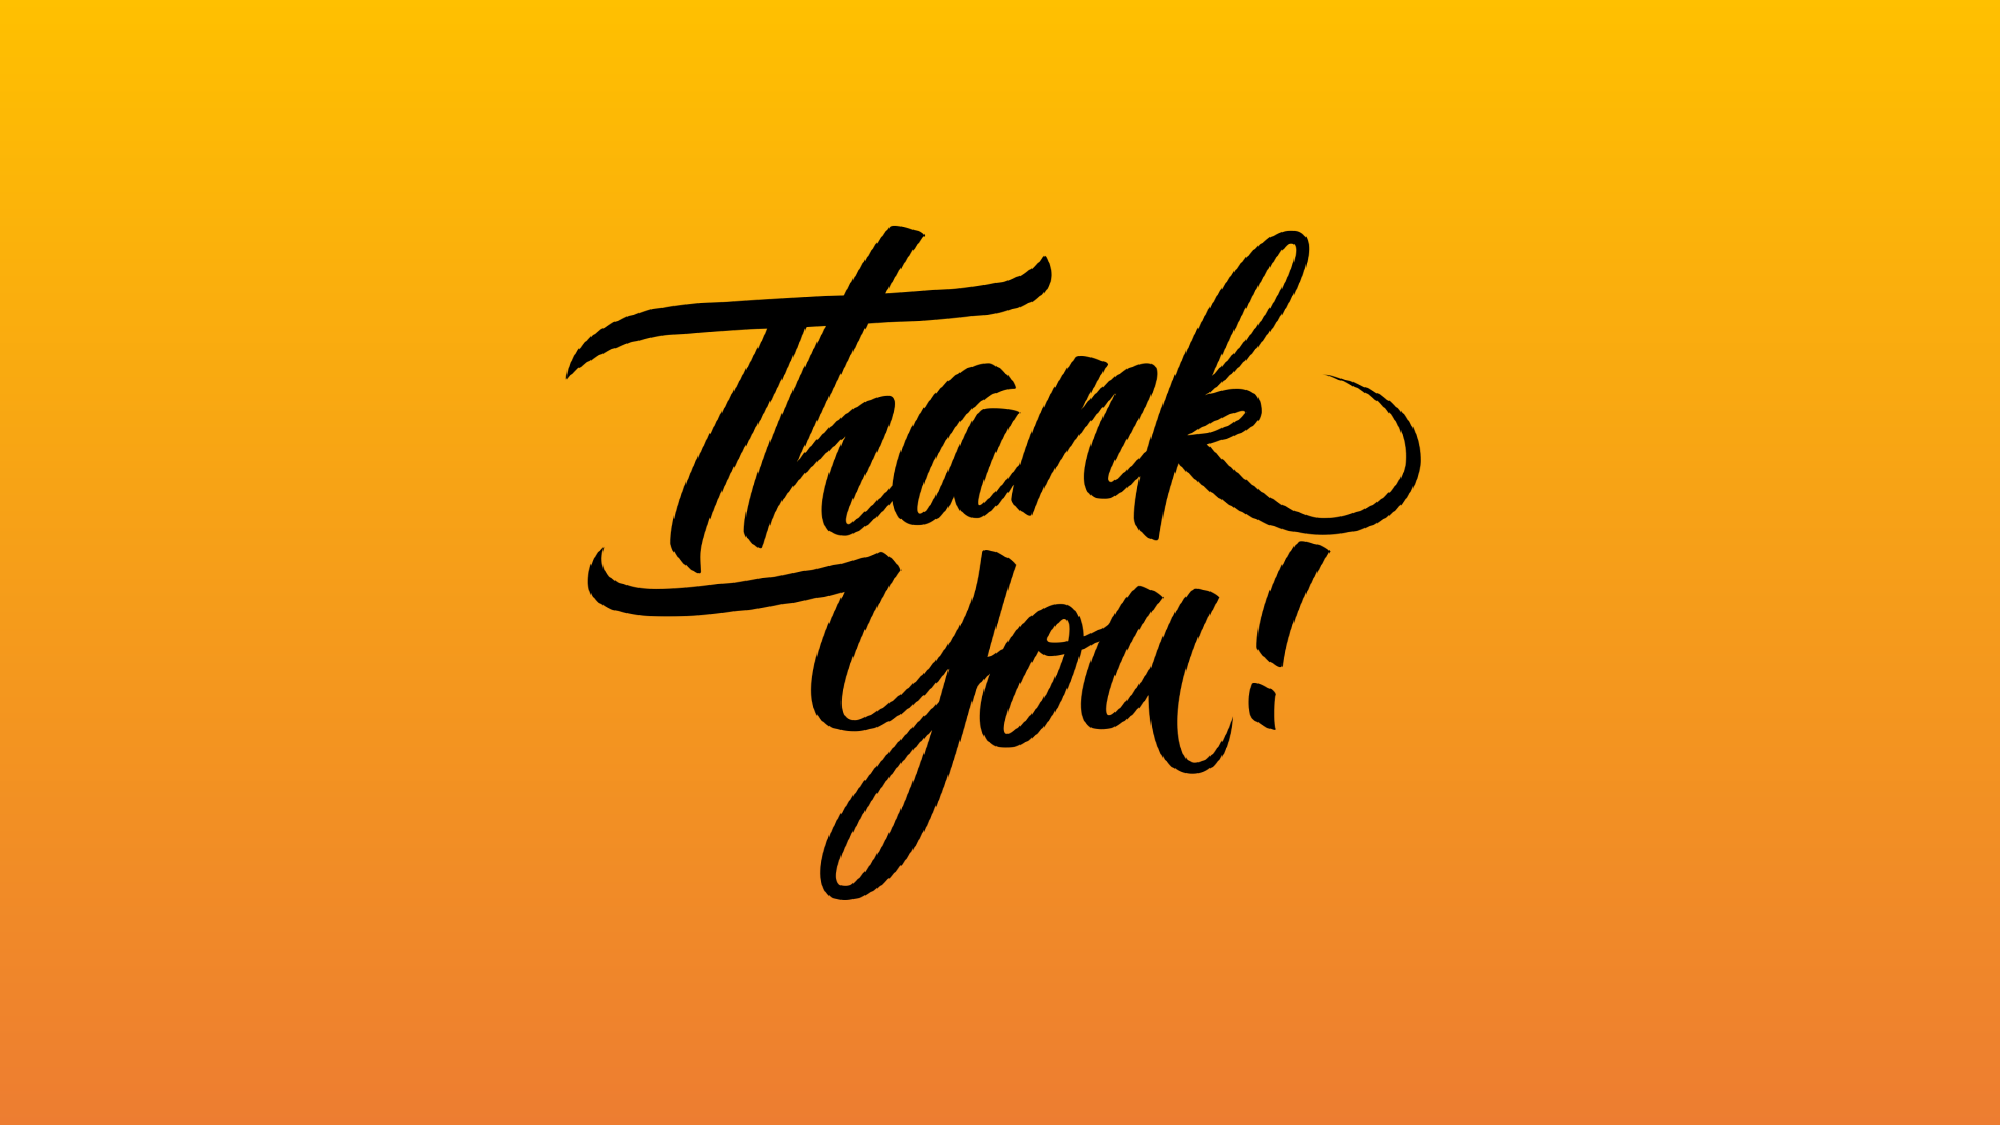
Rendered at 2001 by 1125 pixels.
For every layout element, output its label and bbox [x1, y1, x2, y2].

picture [401, 86, 1580, 1023]
